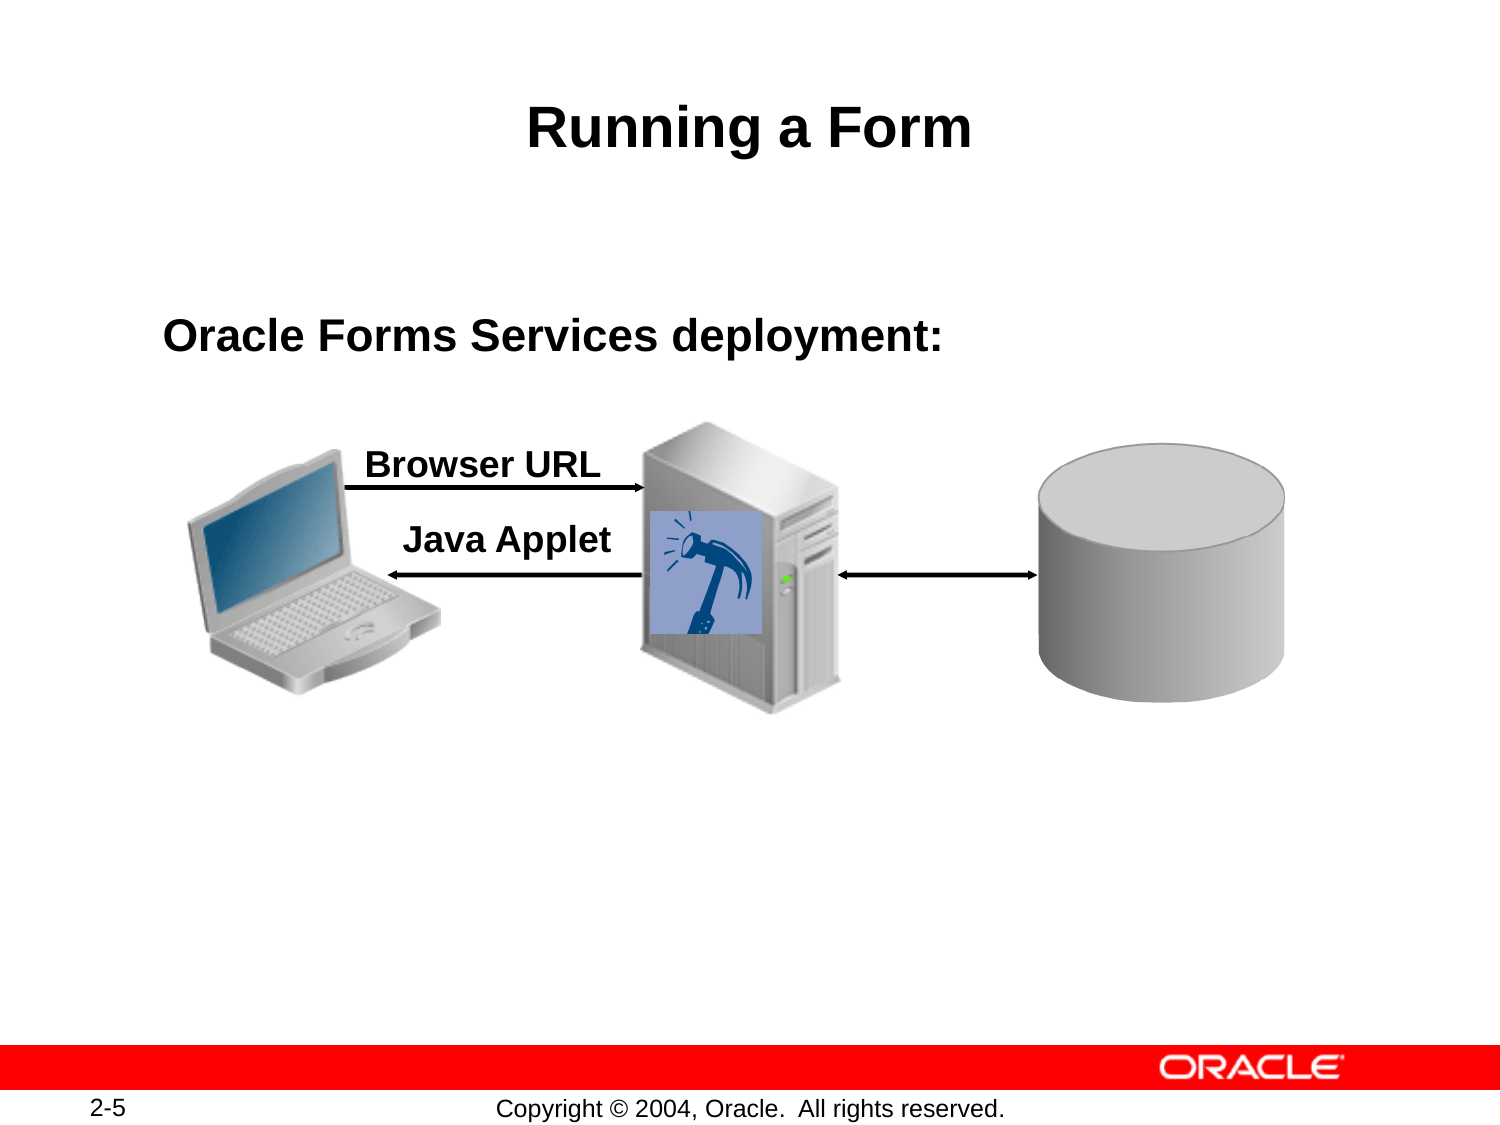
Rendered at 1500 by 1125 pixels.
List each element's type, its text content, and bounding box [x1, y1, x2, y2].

picture [187, 448, 441, 697]
list Oracle Forms Services deployment: [141, 303, 1351, 363]
picture [640, 420, 847, 726]
title Running a Form [149, 87, 1351, 232]
text_box Browser URL [362, 438, 605, 488]
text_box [649, 511, 762, 635]
text_box [851, 570, 1032, 580]
picture [1037, 442, 1285, 704]
text_box Java Applet [444, 512, 614, 562]
